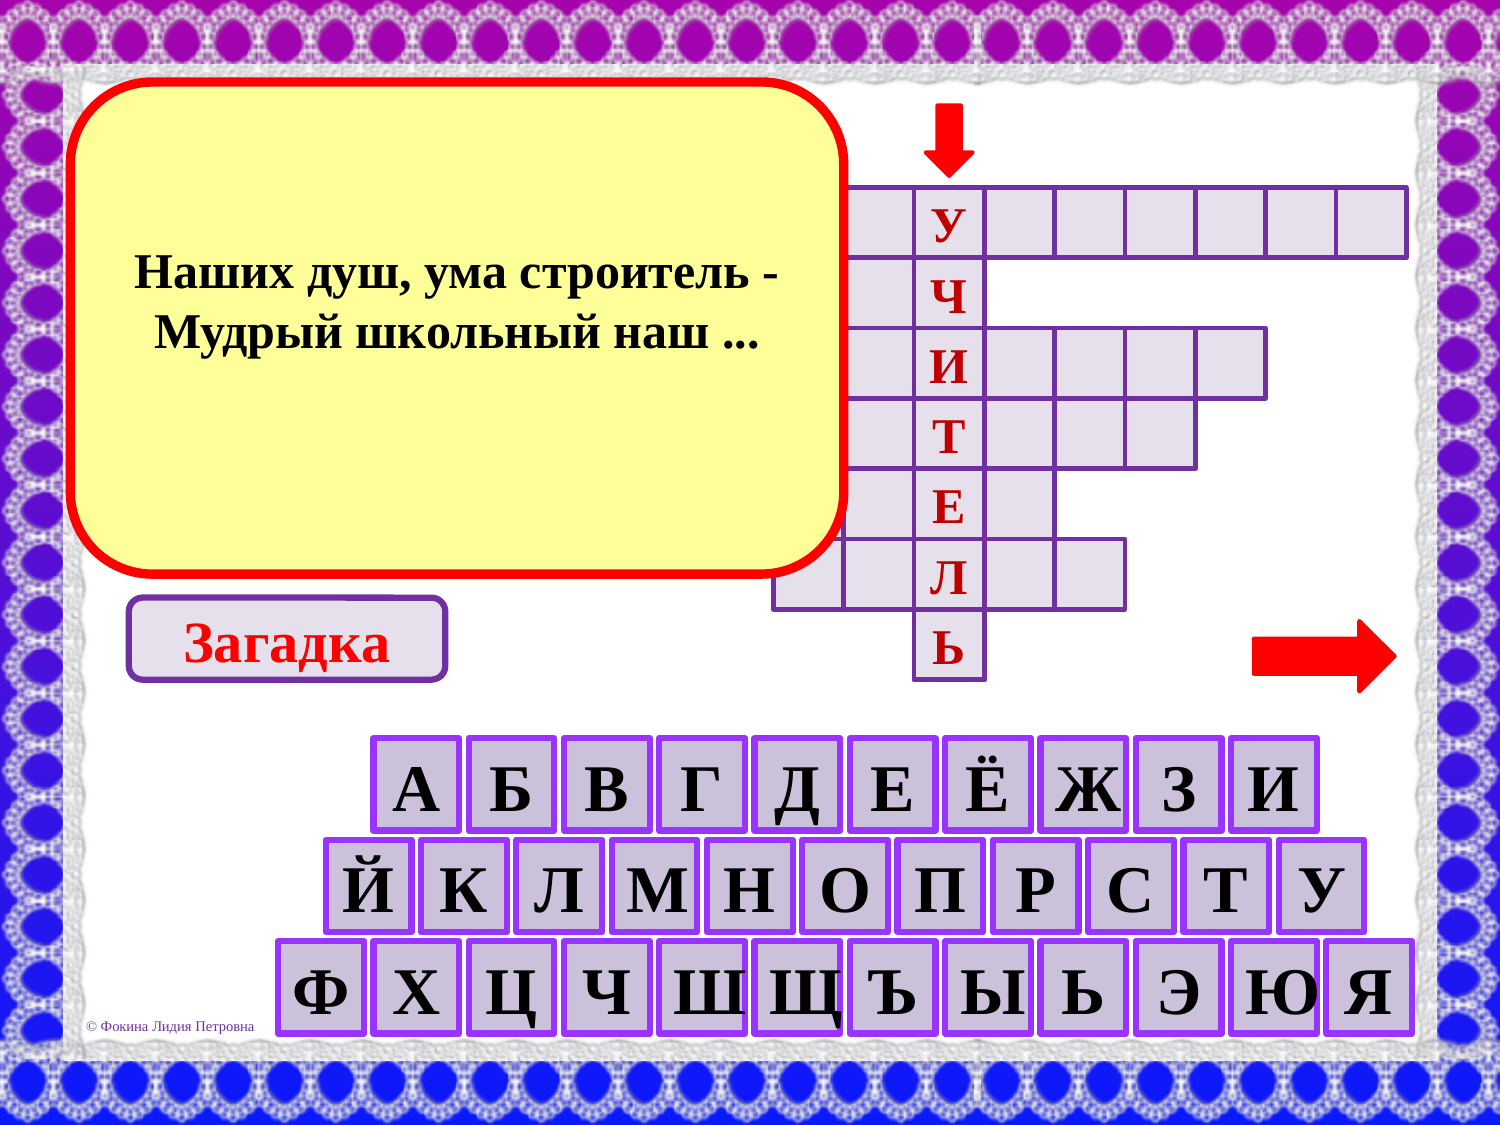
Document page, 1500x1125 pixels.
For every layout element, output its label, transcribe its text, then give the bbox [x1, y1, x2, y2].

text_box Л [514, 838, 604, 934]
text_box З [1134, 736, 1224, 833]
text_box М [610, 838, 699, 934]
text_box К [419, 838, 509, 934]
text_box Б [467, 736, 556, 833]
text_box О [800, 838, 890, 934]
text_box Г [657, 736, 747, 833]
text_box Х [371, 939, 461, 1036]
text_box Д [752, 736, 842, 833]
text_box Ж [1038, 736, 1128, 833]
picture [1, 67, 89, 1058]
text_box Е [848, 736, 938, 833]
text_box Ф [276, 939, 366, 1036]
text_box Ё [943, 736, 1033, 833]
text_box А [371, 736, 461, 833]
text_box [1357, 688, 1366, 694]
text_box П [895, 838, 985, 934]
text_box Щ [752, 939, 842, 1036]
text_box Т [1181, 838, 1271, 934]
text_box Й [324, 838, 414, 934]
text_box С [1086, 838, 1176, 934]
text_box Ч [562, 939, 652, 1036]
text_box Ц [467, 939, 556, 1036]
text_box Э [1134, 939, 1224, 1036]
text_box [923, 103, 975, 178]
text_box Загадка [126, 595, 448, 682]
text_box Ь [1038, 939, 1128, 1036]
text_box И [1229, 736, 1319, 833]
text_box Ъ [848, 939, 938, 1036]
text_box Я [1324, 939, 1414, 1036]
text_box Ю [1229, 939, 1319, 1036]
text_box У [1277, 838, 1366, 934]
picture [105, 105, 469, 553]
text_box В [562, 736, 652, 833]
text_box Ш [657, 939, 747, 1036]
text_box Р [991, 838, 1081, 934]
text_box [491, 187, 1407, 680]
text_box Наших душ, ума строитель - Мудрый школьный наш ... [68, 79, 846, 577]
picture [0, 0, 1500, 1125]
text_box Н [705, 838, 795, 934]
text_box Ы [943, 939, 1033, 1036]
